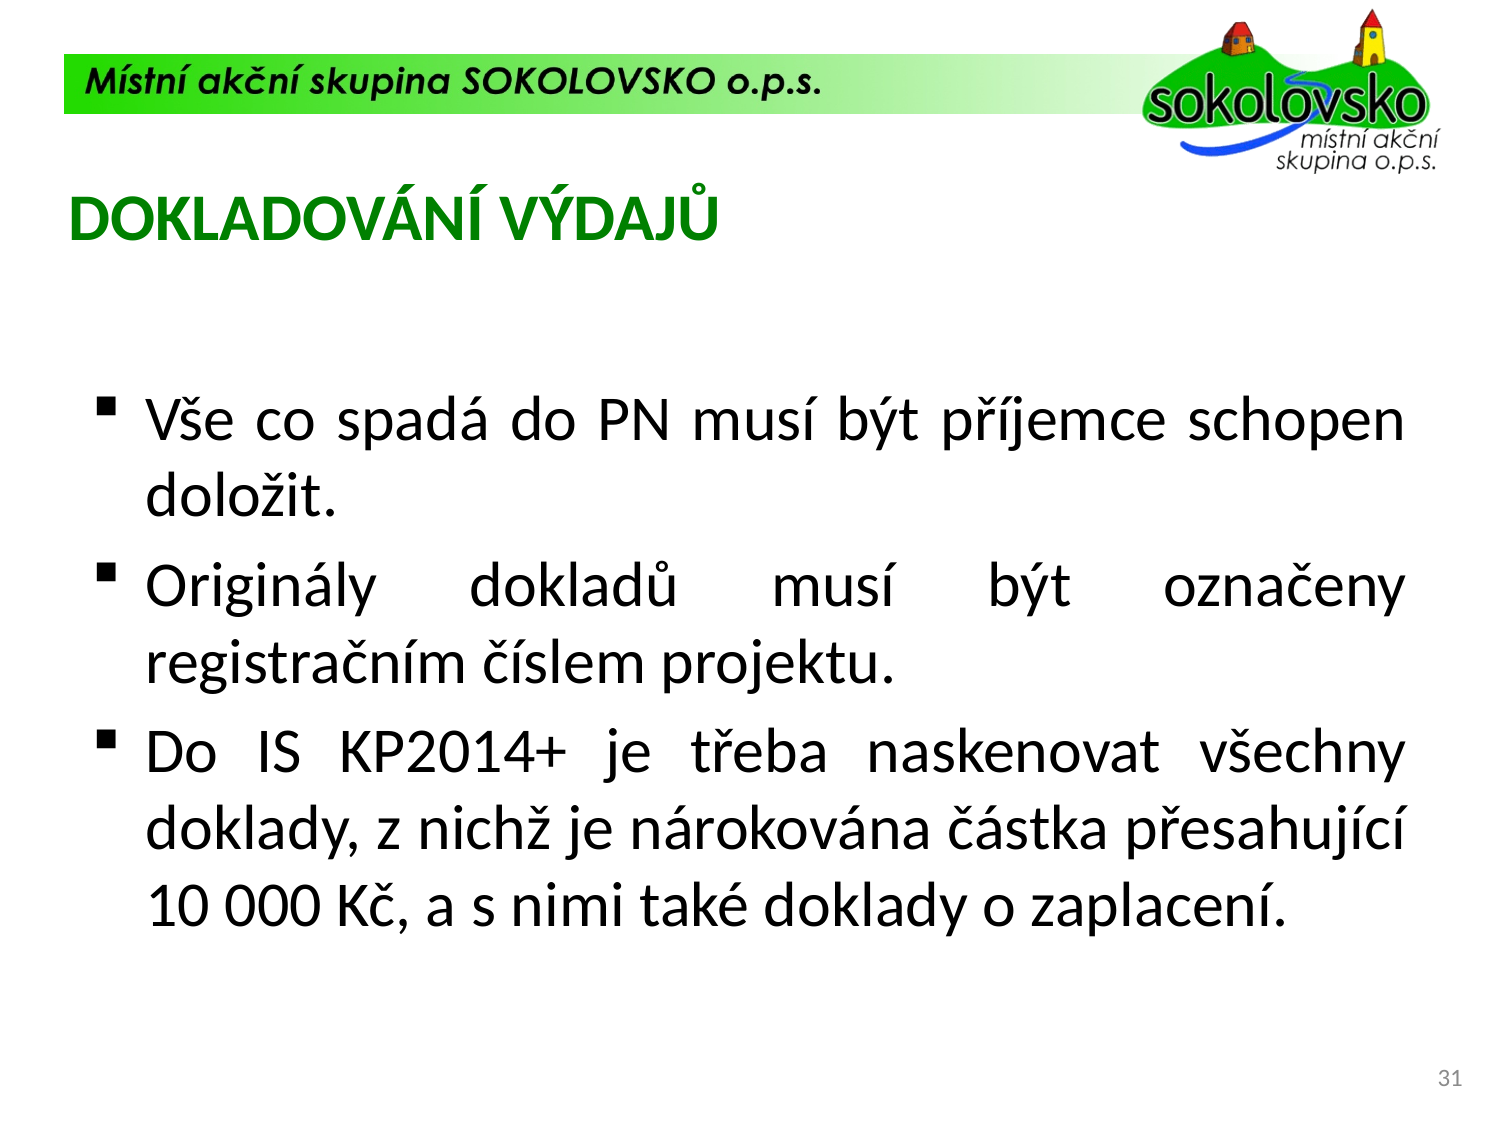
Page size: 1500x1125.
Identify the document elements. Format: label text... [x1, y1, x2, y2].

list Vše co spadá do PN musí být příjemce schopen doložit. Originály dokladů musí být označeny registračním číslem projektu. Do IS KP2014+ je třeba naskenovat všechny doklady, z nichž je nárokována částka přesahující 10 000 Kč, a s nimi také doklady o zaplacení. [76, 278, 1424, 1024]
title DOKLADOVÁNÍ VÝDAJŮ [53, 137, 1404, 291]
slide_number 31 [1128, 1046, 1478, 1107]
picture [64, 0, 1455, 197]
